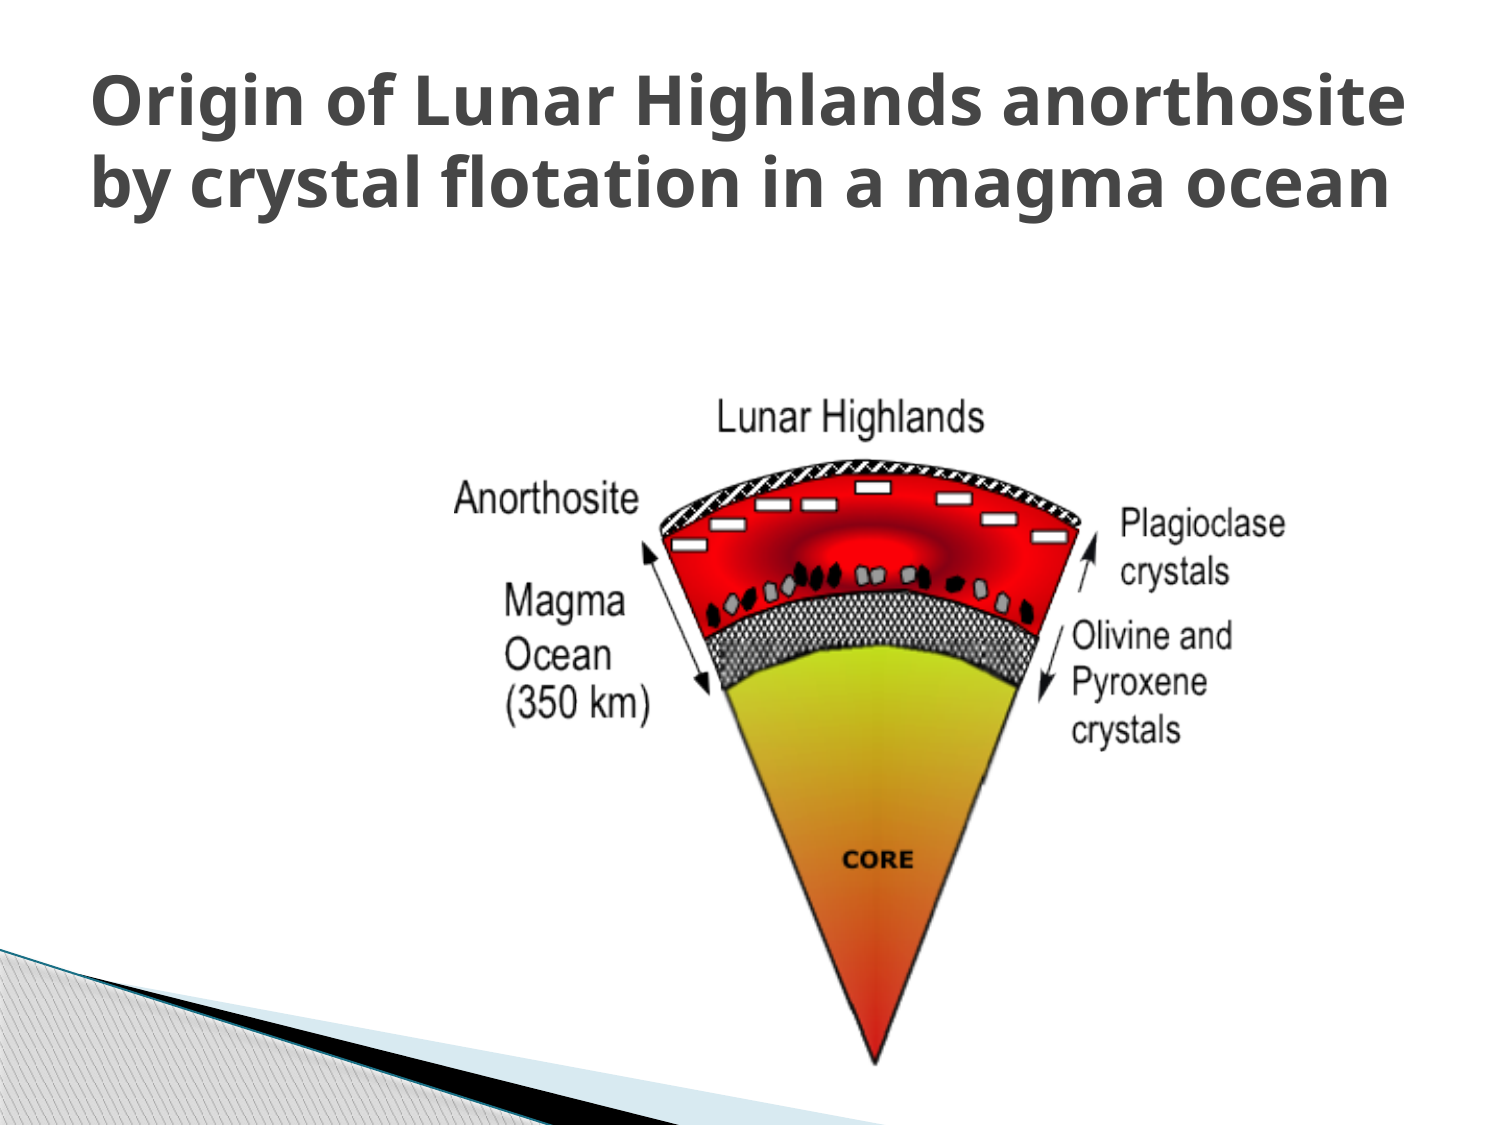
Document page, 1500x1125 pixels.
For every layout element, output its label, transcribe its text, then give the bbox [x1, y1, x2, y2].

picture [454, 389, 1291, 1071]
title Origin of Lunar Highlands anorthosite by crystal flotation in a magma ocean [75, 45, 1425, 233]
